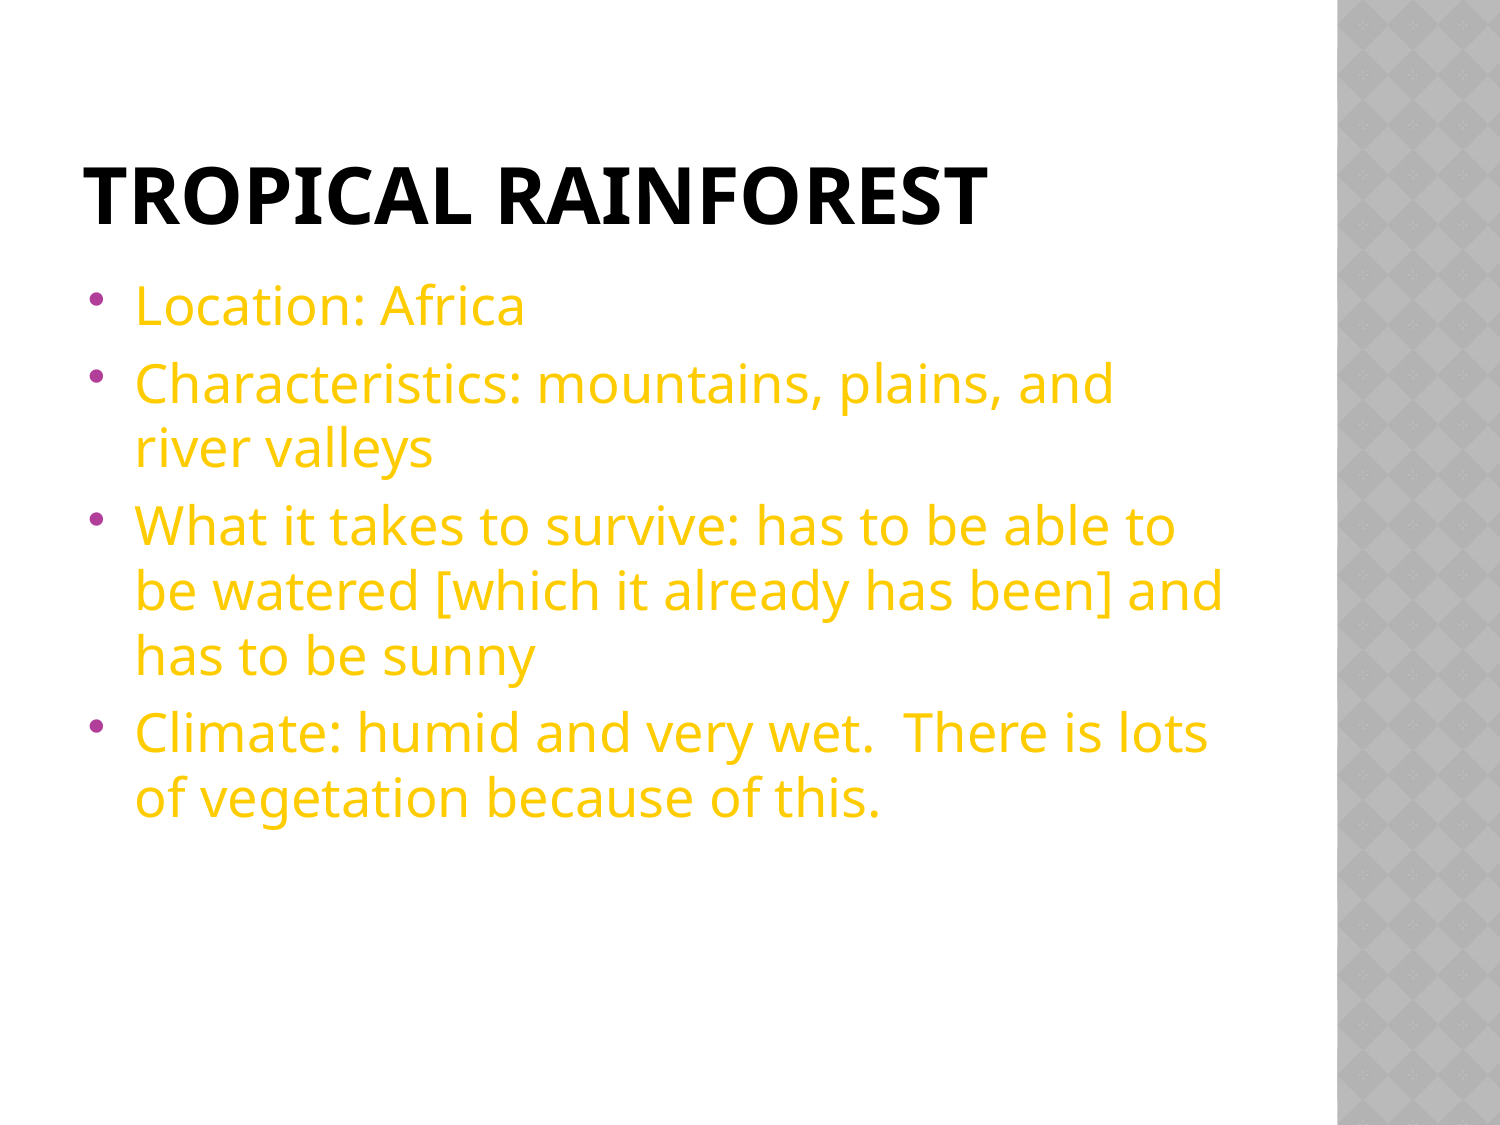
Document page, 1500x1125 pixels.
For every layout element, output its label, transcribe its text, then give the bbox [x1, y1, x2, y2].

list Location: Africa Characteristics: mountains, plains, and river valleys What it takes to survive: has to be able to be watered [which it already has been] and has to be sunny Climate: humid and very wet. There is lots of vegetation because of this. [75, 264, 1263, 1059]
title TROPICAL RAINFOREST [75, 52, 1263, 240]
